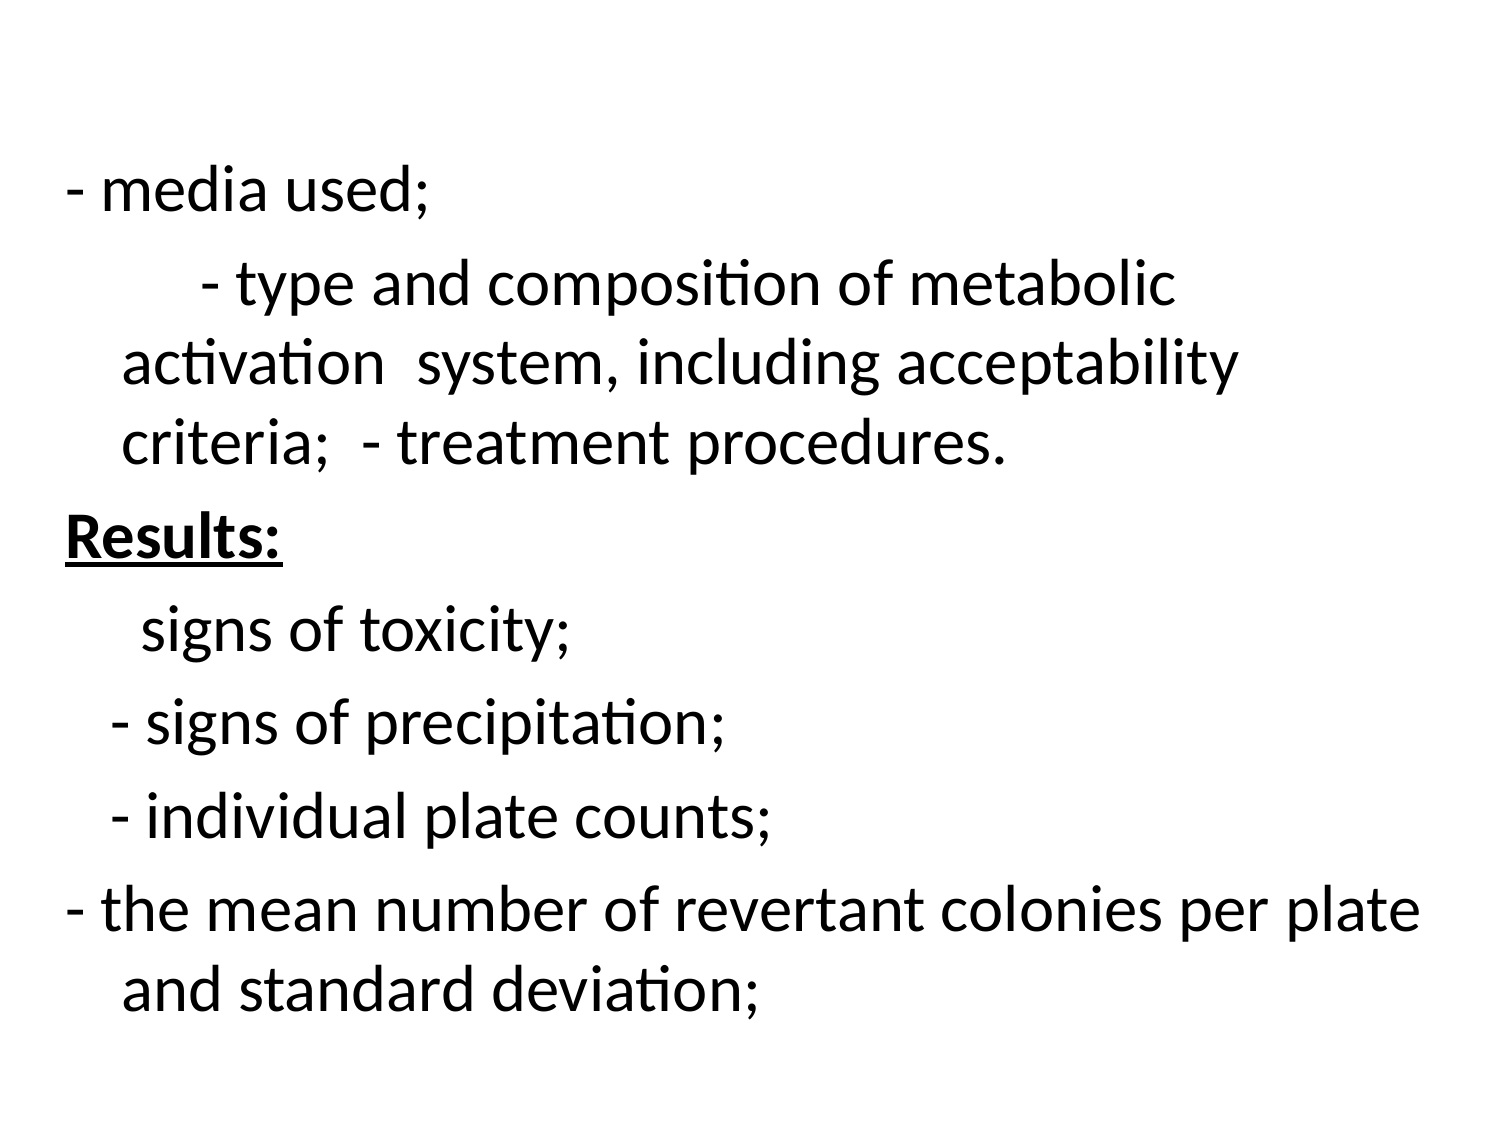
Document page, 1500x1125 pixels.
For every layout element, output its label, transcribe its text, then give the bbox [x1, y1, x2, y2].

list - media used; - type and composition of metabolic activation system, including acceptability criteria; - treatment procedures. Results: signs of toxicity; - signs of precipitation; - individual plate counts; - the mean number of revertant colonies per plate and standard deviation; . [50, 137, 1466, 1063]
